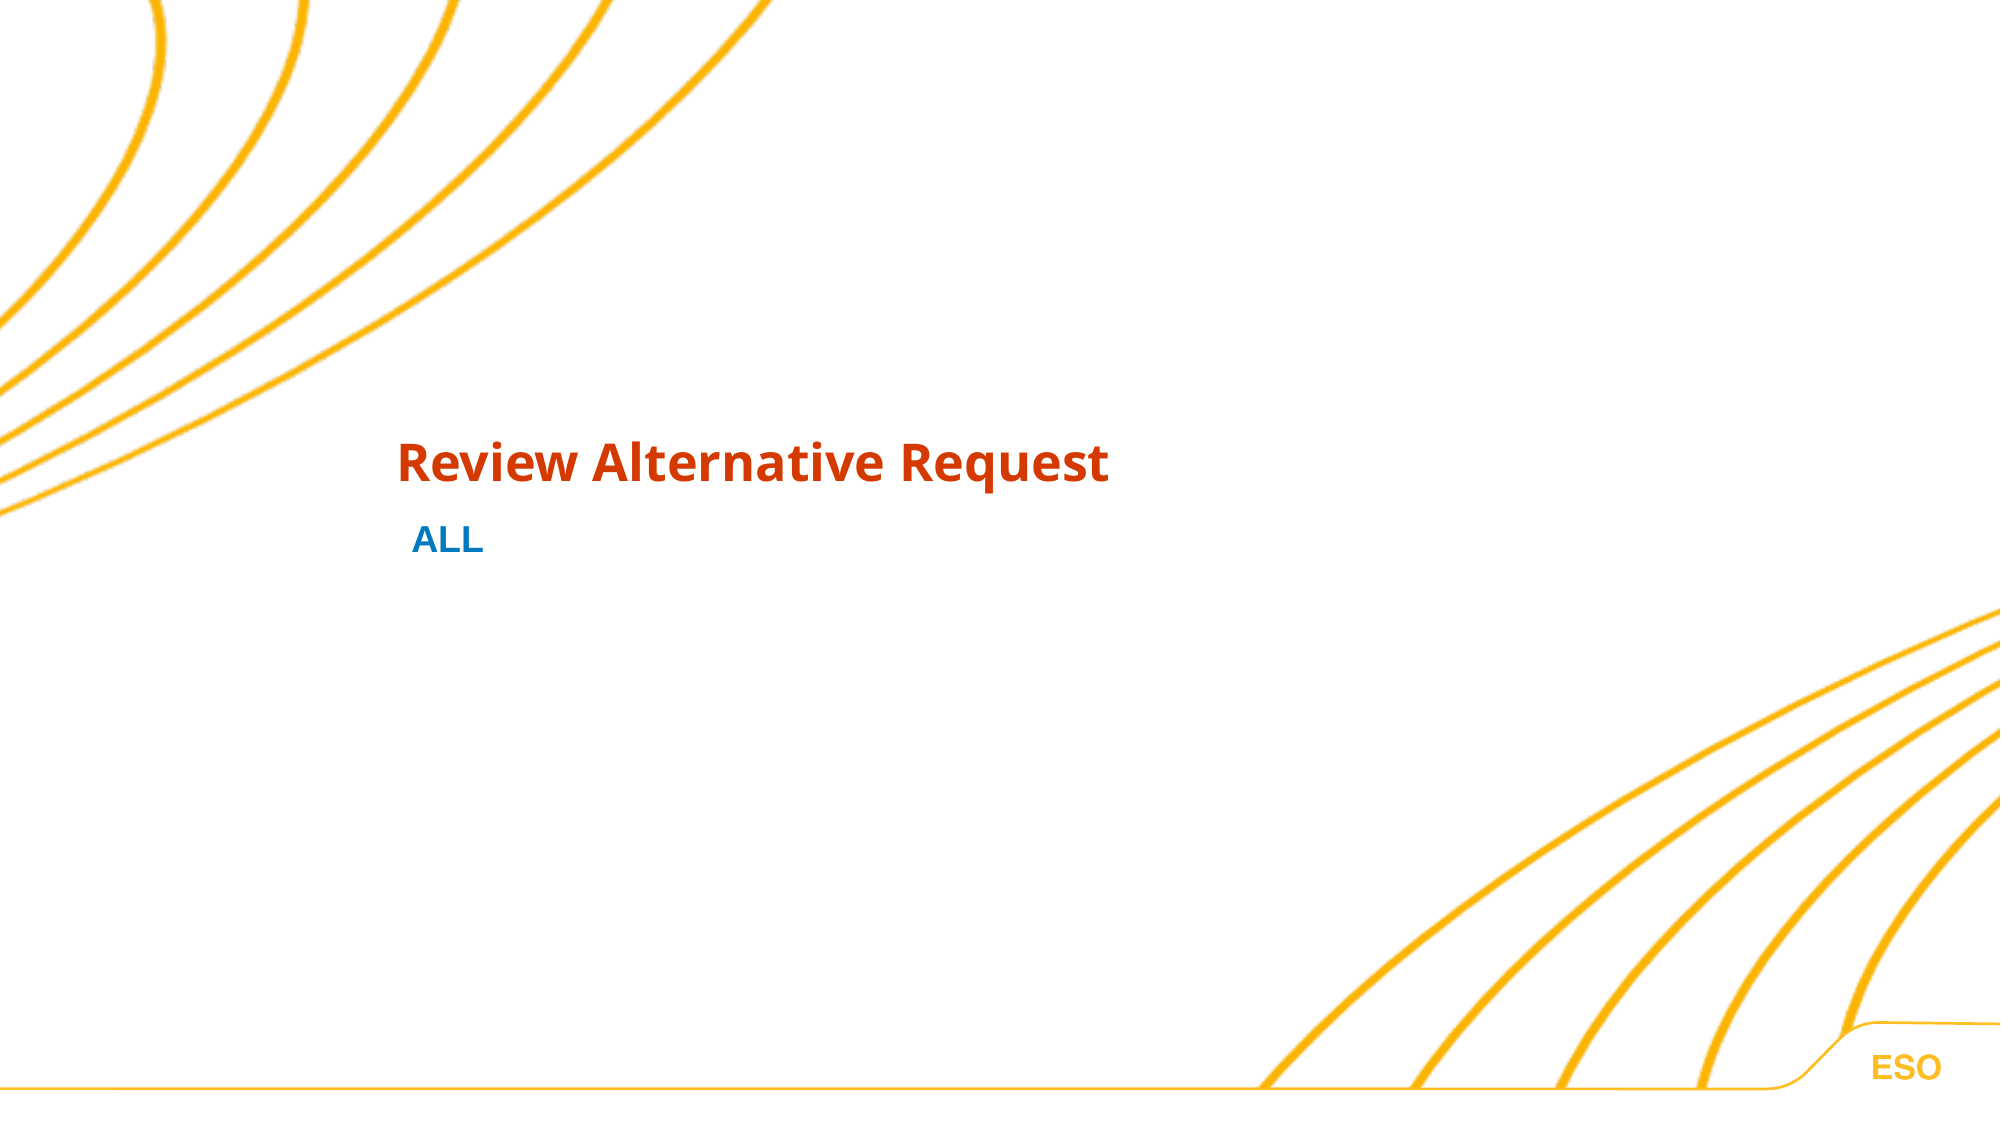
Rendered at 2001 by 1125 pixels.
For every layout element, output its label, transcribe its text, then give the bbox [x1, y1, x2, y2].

picture [0, 0, 874, 637]
picture [1126, 488, 2000, 1087]
list ALL [396, 513, 1558, 582]
list Review Alternative Request [381, 428, 1776, 513]
picture [1873, 1054, 1941, 1080]
